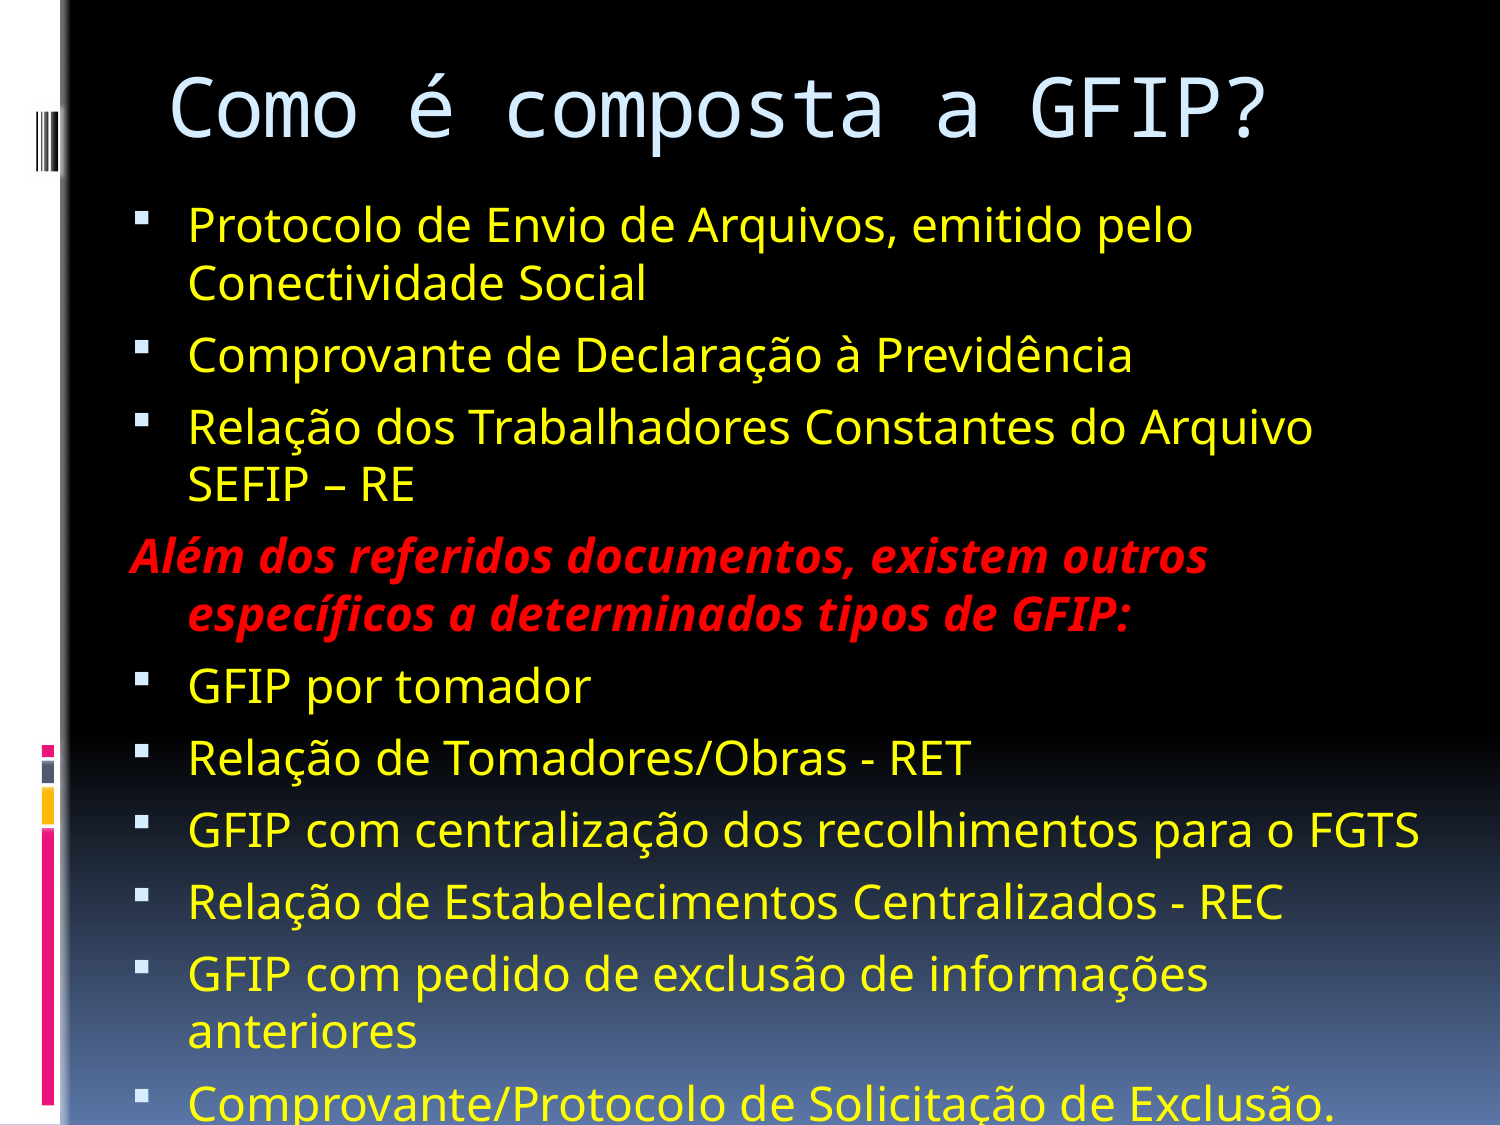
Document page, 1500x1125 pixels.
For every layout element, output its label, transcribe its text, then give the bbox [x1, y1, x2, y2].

list Protocolo de Envio de Arquivos, emitido pelo Conectividade Social Comprovante de Declaração à Previdência Relação dos Trabalhadores Constantes do Arquivo SEFIP – RE Além dos referidos documentos, existem outros específicos a determinados tipos de GFIP: GFIP por tomador Relação de Tomadores/Obras - RET GFIP com centralização dos recolhimentos para o FGTS Relação de Estabelecimentos Centralizados - REC GFIP com pedido de exclusão de informações anteriores Comprovante/Protocolo de Solicitação de Exclusão. [105, 187, 1442, 1079]
title Como é composta a GFIP? [152, 46, 1428, 163]
